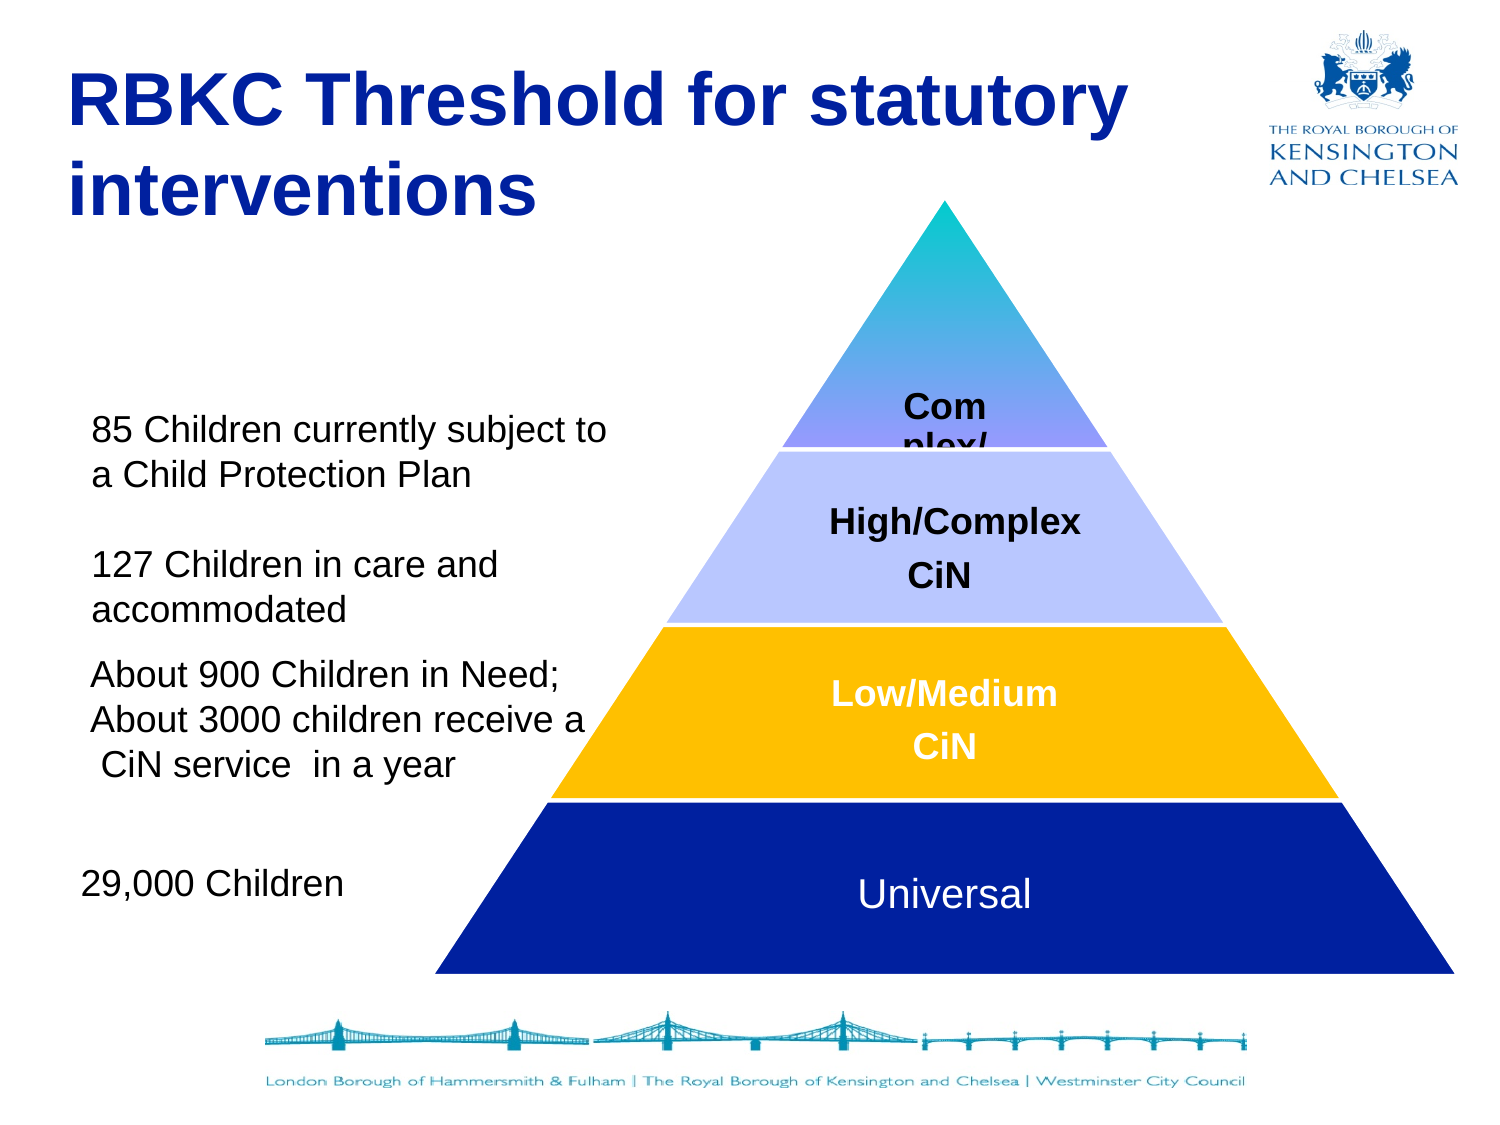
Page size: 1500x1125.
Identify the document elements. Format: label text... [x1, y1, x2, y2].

picture [1269, 30, 1458, 185]
text_box 29,000 Children [51, 832, 374, 931]
text_box RBKC Threshold for statutory interventions [53, 42, 1258, 238]
text_box About 900 Children in Need; About 3000 children receive a CiN service in a year [63, 702, 425, 777]
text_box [430, 196, 1459, 977]
text_box 85 Children currently subject to a Child Protection Plan 127 Children in care and accommodated [75, 525, 425, 600]
picture [265, 1011, 1247, 1089]
